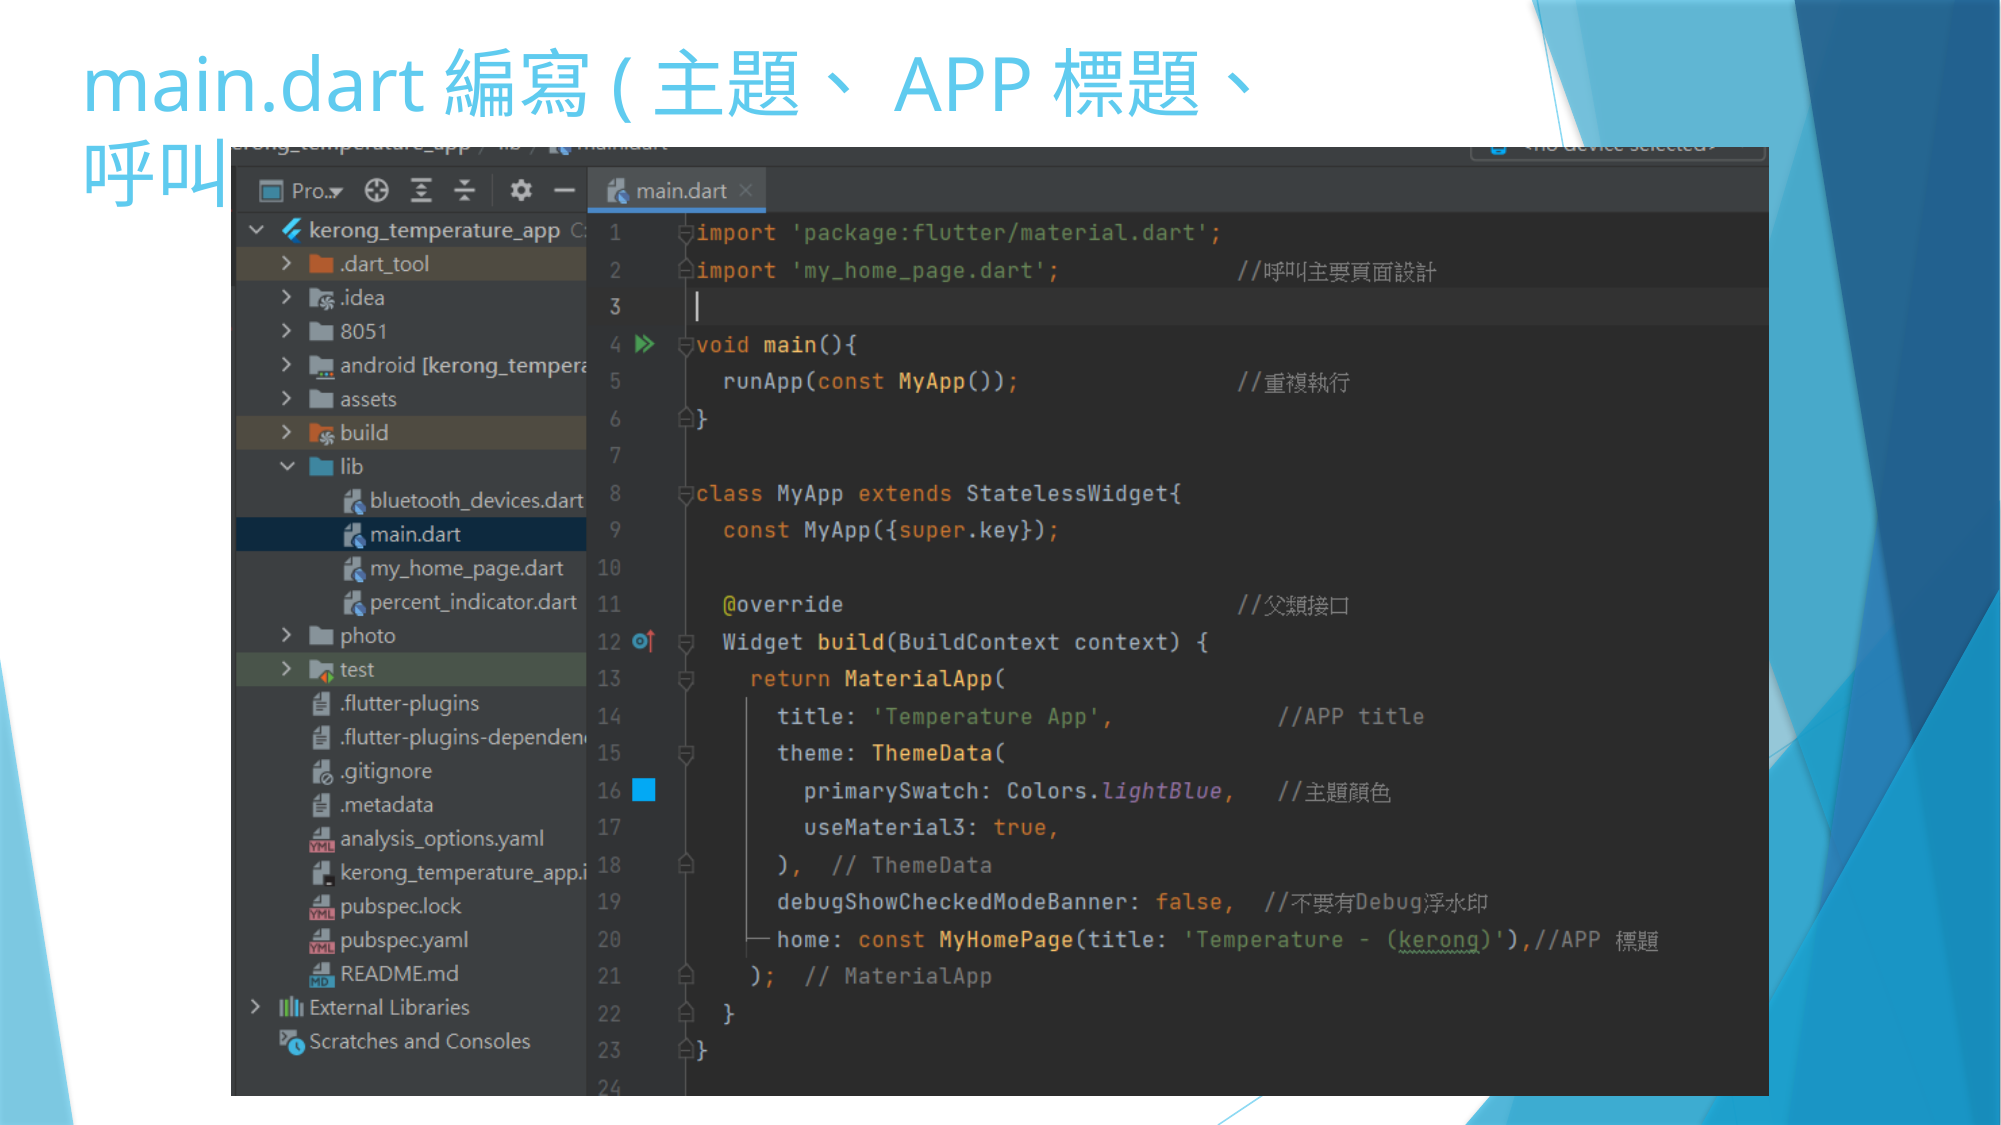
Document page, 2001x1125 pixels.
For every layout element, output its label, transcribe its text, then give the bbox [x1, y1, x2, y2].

title main.dart編寫(主題、APP標題、呼叫) [66, 29, 1355, 246]
picture [230, 146, 1770, 1097]
